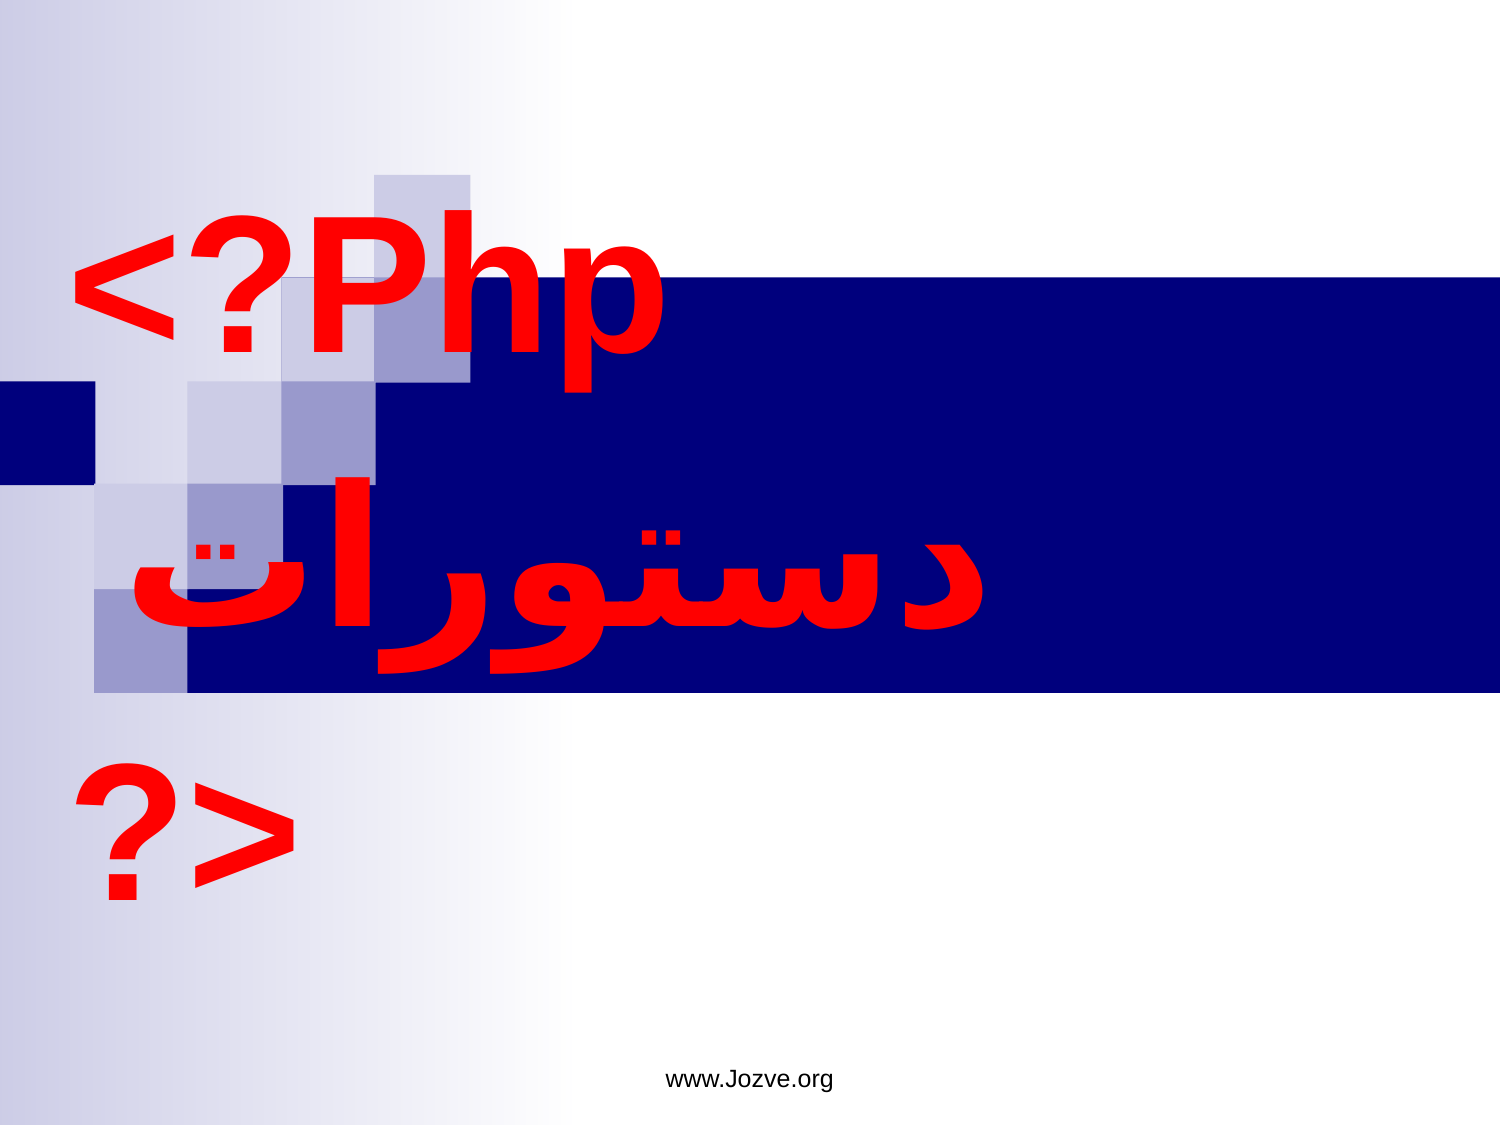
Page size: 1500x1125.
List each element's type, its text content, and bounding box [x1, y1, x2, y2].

text_box <?Php دستورات ?> [53, 148, 1235, 953]
footer www.Jozve.org [512, 1024, 988, 1101]
